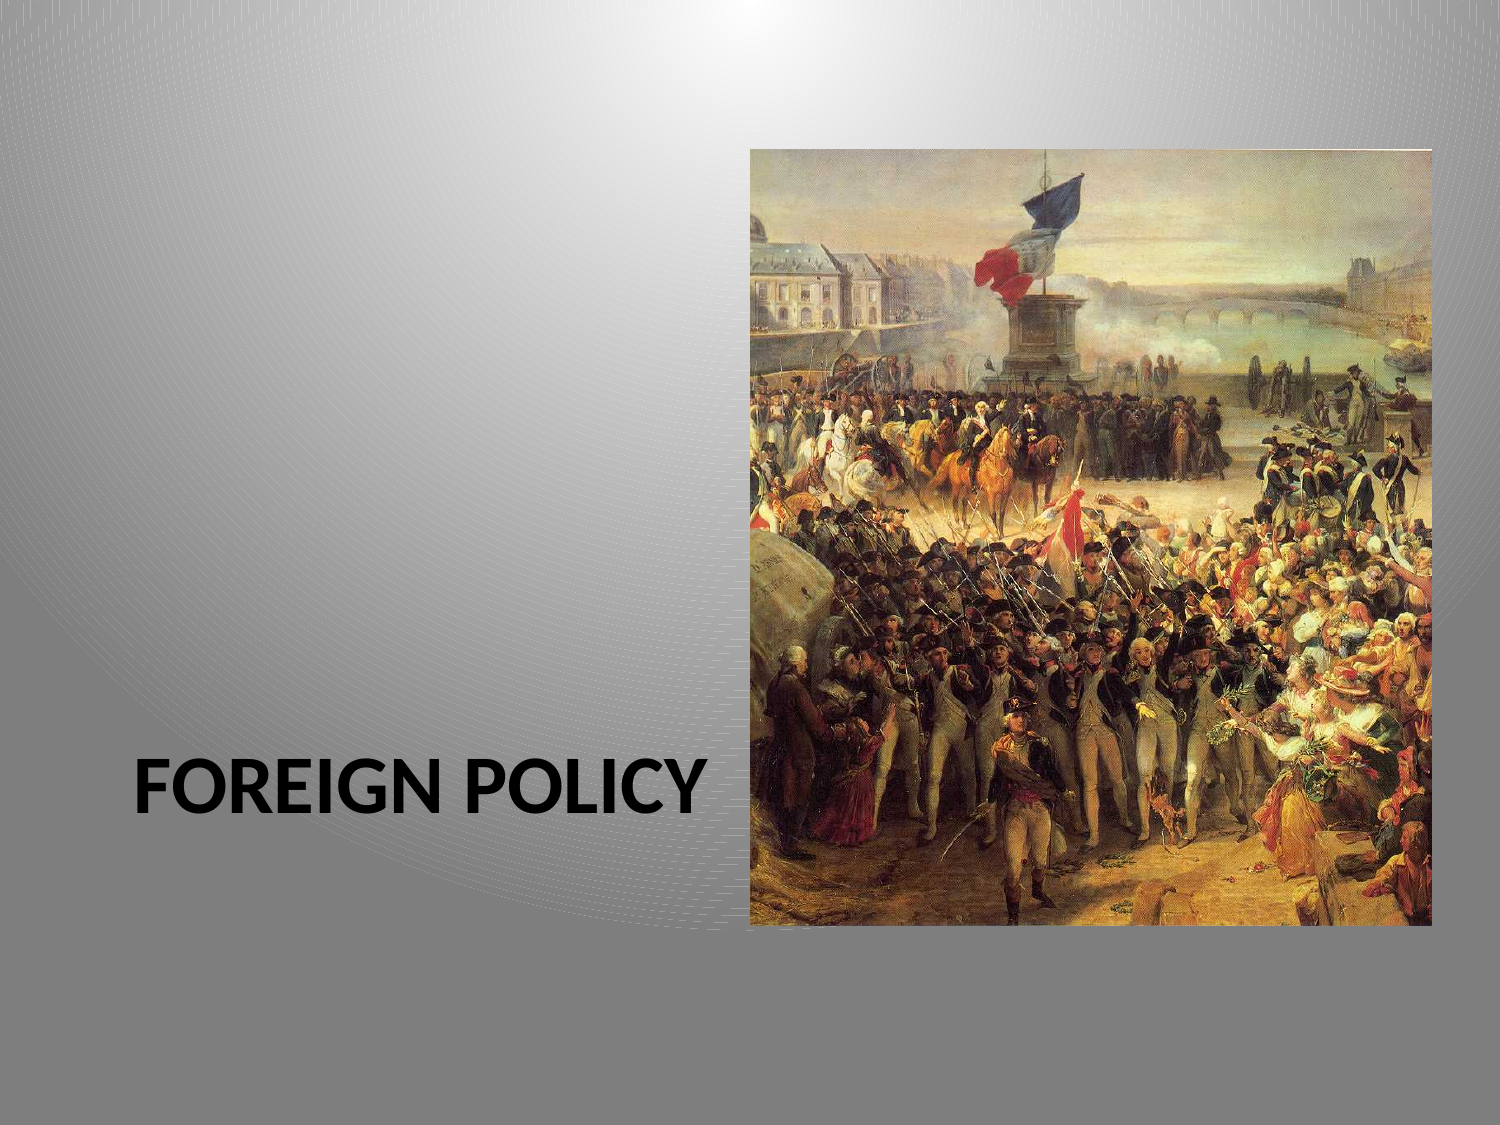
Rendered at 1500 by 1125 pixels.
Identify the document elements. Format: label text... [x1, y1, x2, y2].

title Foreign policy [118, 722, 1394, 947]
picture [749, 149, 1432, 927]
